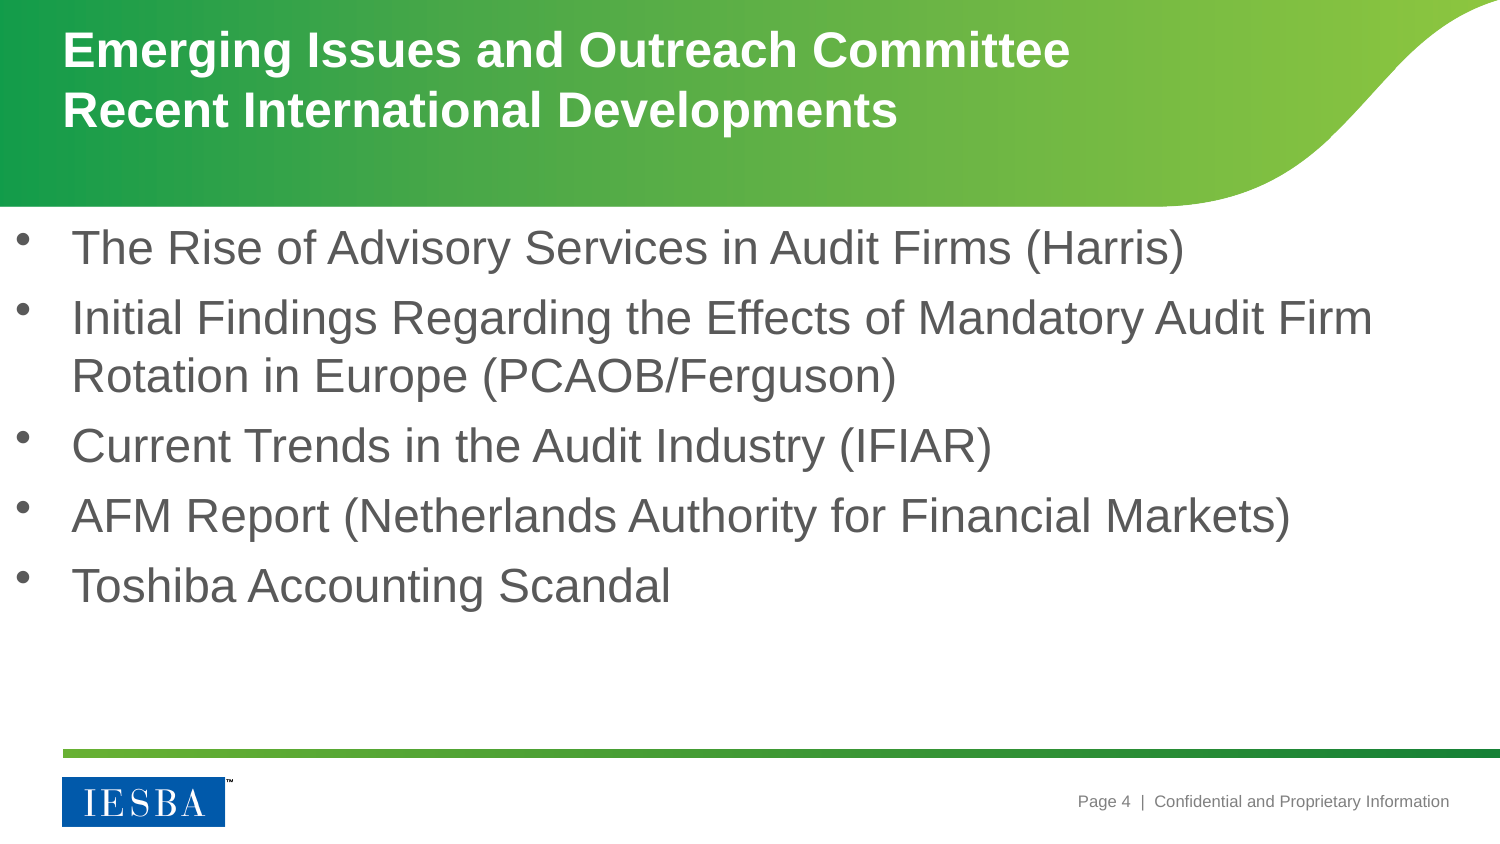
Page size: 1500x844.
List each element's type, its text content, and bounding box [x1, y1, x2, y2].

picture [0, 0, 1500, 207]
picture [62, 777, 233, 827]
list The Rise of Advisory Services in Audit Firms (Harris) Initial Findings Regarding the Effects of Mandatory Audit Firm Rotation in Europe (PCAOB/Ferguson) Current Trends in the Audit Industry (IFIAR) AFM Report (Netherlands Authority for Financial Markets) Toshiba Accounting Scandal [0, 209, 1500, 747]
title Emerging Issues and Outreach Committee Recent International Developments [62, 75, 1300, 141]
